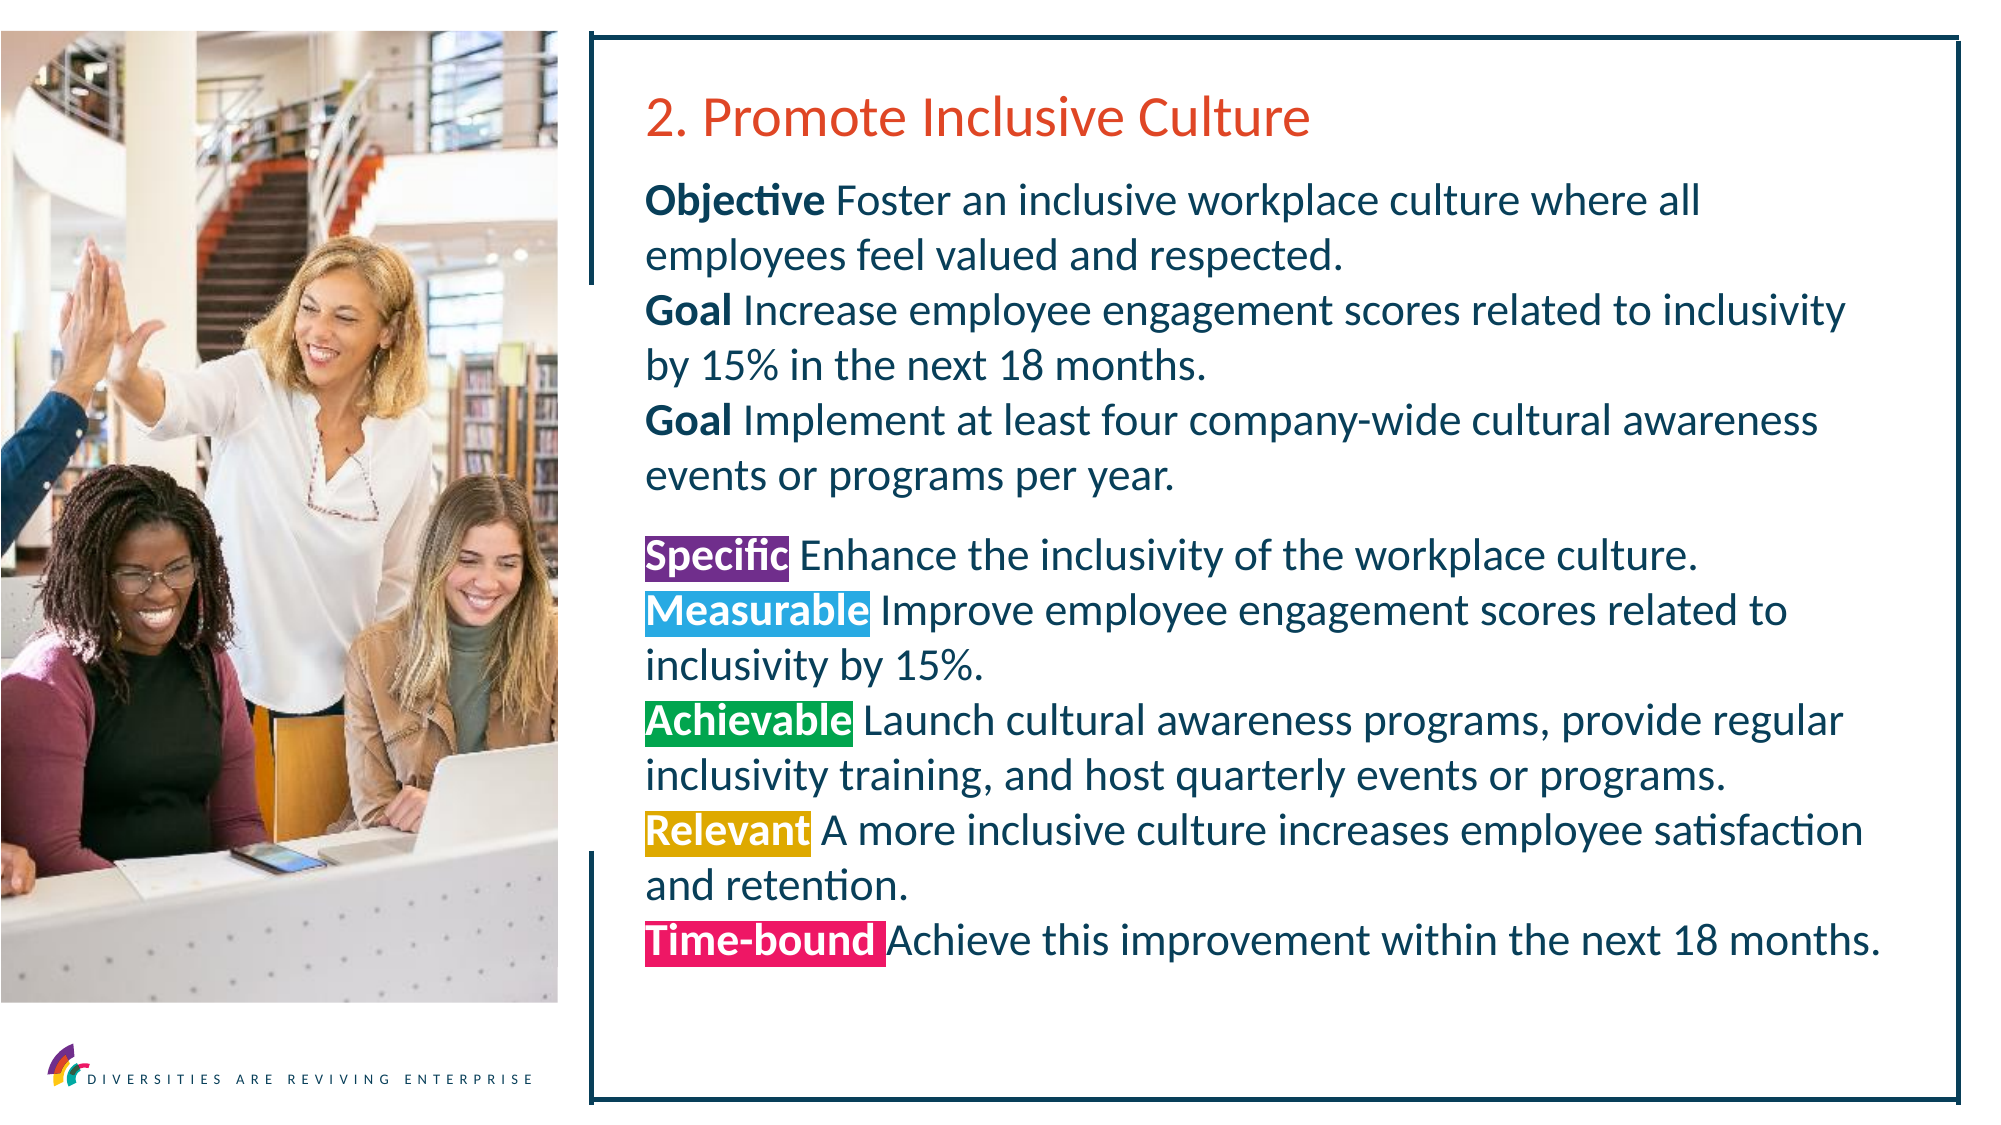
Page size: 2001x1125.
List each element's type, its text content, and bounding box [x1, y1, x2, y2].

picture [1, 30, 558, 1003]
list Objective Foster an inclusive workplace culture where all employees feel valued and respected. Goal Increase employee engagement scores related to inclusivity by 15% in the next 18 months. Goal Implement at least four company-wide cultural awareness events or programs per year. Specific Enhance the inclusivity of the workplace culture. Measurable Improve employee engagement scores related to inclusivity by 15%. Achievable Launch cultural awareness programs, provide regular inclusivity training, and host quarterly events or programs. Relevant A more inclusive culture increases employee satisfaction and retention. Time-bound Achieve this improvement within the next 18 months. [630, 162, 1907, 327]
list 2. Promote Inclusive Culture [630, 70, 1707, 127]
